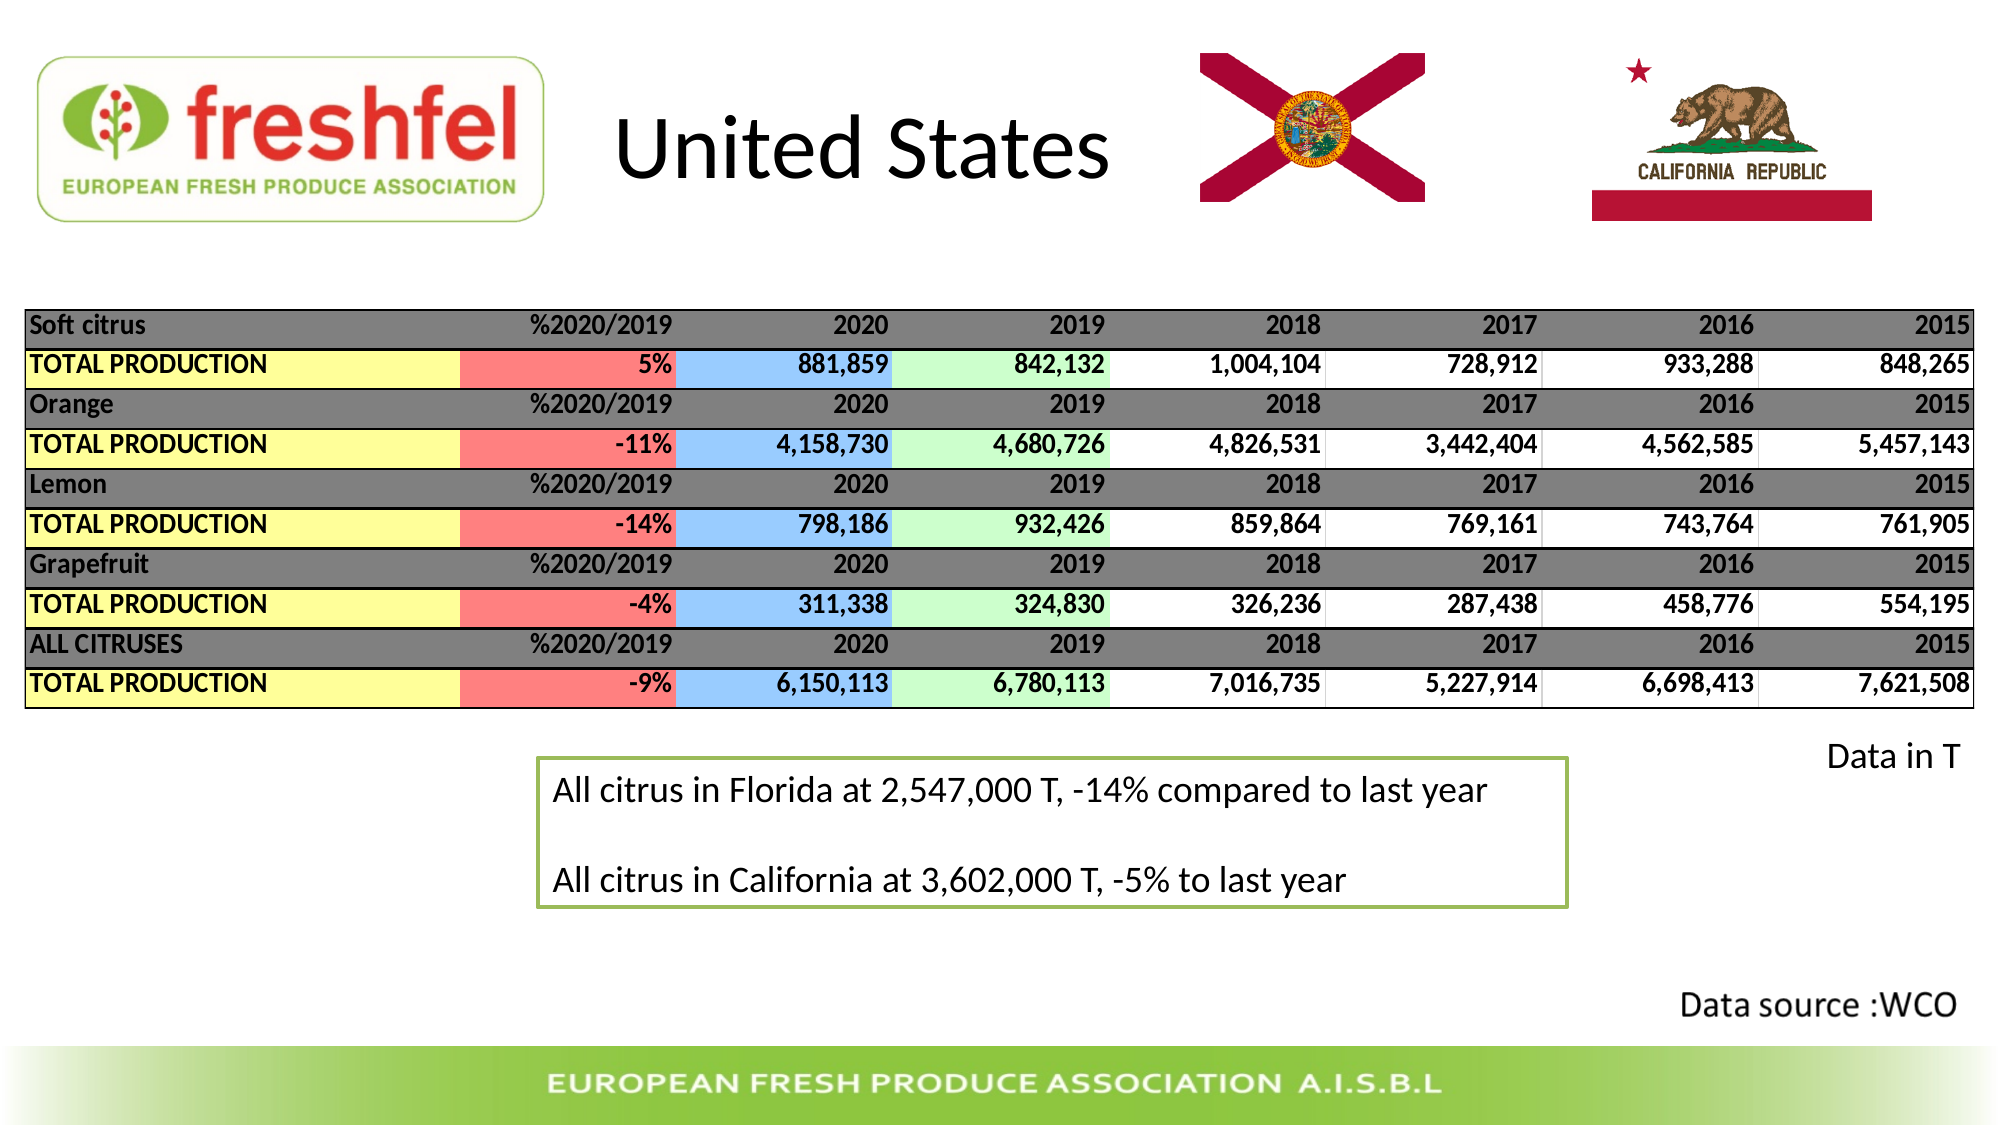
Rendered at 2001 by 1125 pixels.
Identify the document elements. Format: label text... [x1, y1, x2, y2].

text_box All citrus in Florida at 2,547,000 T, -14% compared to last year All citrus in California at 3,602,000 T, -5% to last year [536, 756, 1569, 909]
picture [1200, 52, 1425, 203]
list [24, 309, 1976, 710]
picture [1591, 34, 1872, 221]
text_box Data in T [1812, 723, 2000, 784]
title United States [206, 47, 1541, 236]
picture [0, 968, 2000, 1125]
picture [35, 55, 206, 223]
